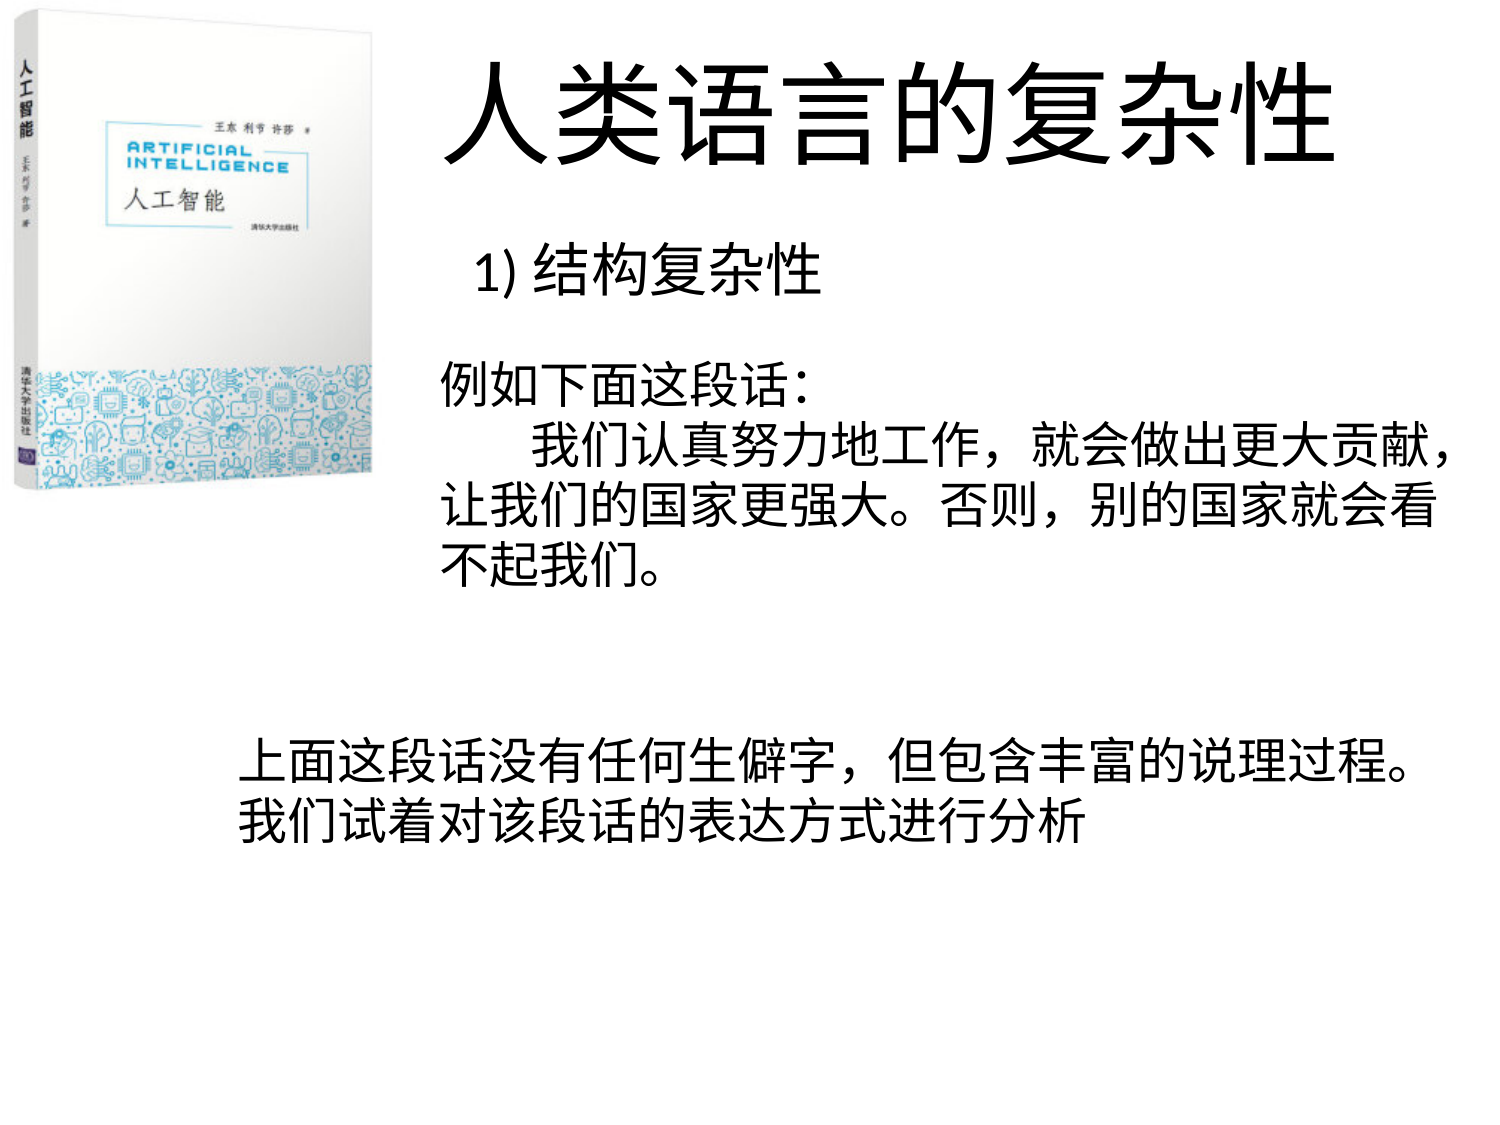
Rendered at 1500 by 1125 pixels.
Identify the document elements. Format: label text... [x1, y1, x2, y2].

text_box 1)结构复杂性 [456, 225, 1192, 311]
text_box 上面这段话没有任何生僻字，但包含丰富的说理过程。我们试着对该段话的表达方式进行分析 [222, 722, 1426, 857]
text_box 例如下面这段话： 我们认真努力地工作，就会做出更大贡献，让我们的国家更强大。否则，别的国家就会看不起我们。 [424, 346, 1474, 602]
picture [0, 0, 441, 510]
text_box 人类语言的复杂性 [424, 52, 1355, 189]
